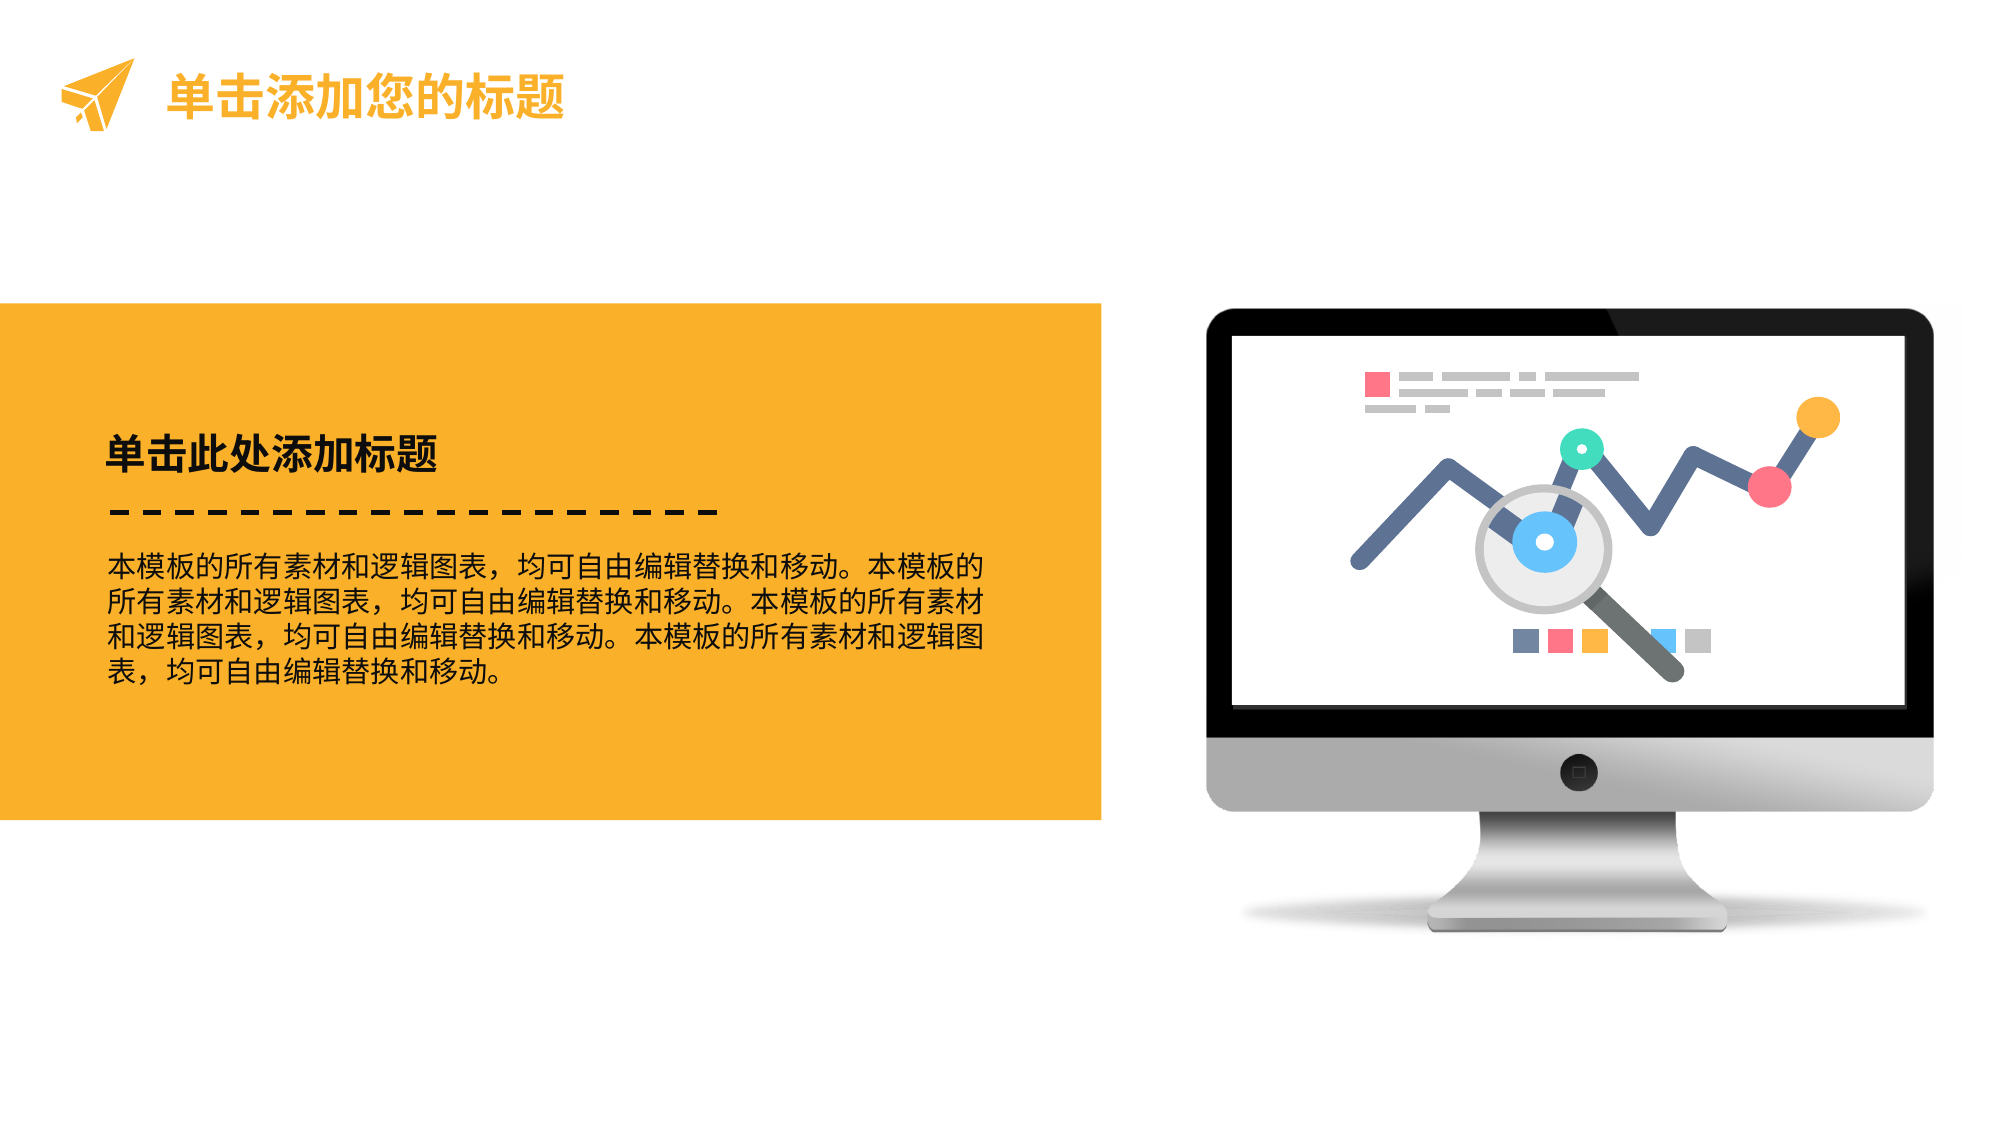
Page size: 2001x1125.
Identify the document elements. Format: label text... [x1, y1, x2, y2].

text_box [61, 58, 135, 132]
text_box [0, 302, 1103, 821]
text_box 本模板的所有素材和逻辑图表，均可自由编辑替换和移动。本模板的所有素材和逻辑图表，均可自由编辑替换和移动。本模板的所有素材和逻辑图表，均可自由编辑替换和移动。本模板的所有素材和逻辑图表，均可自由编辑替换和移动。 [92, 541, 1007, 696]
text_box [1153, 303, 1977, 945]
text_box 单击添加您的标题 [150, 58, 580, 133]
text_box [89, 420, 724, 513]
